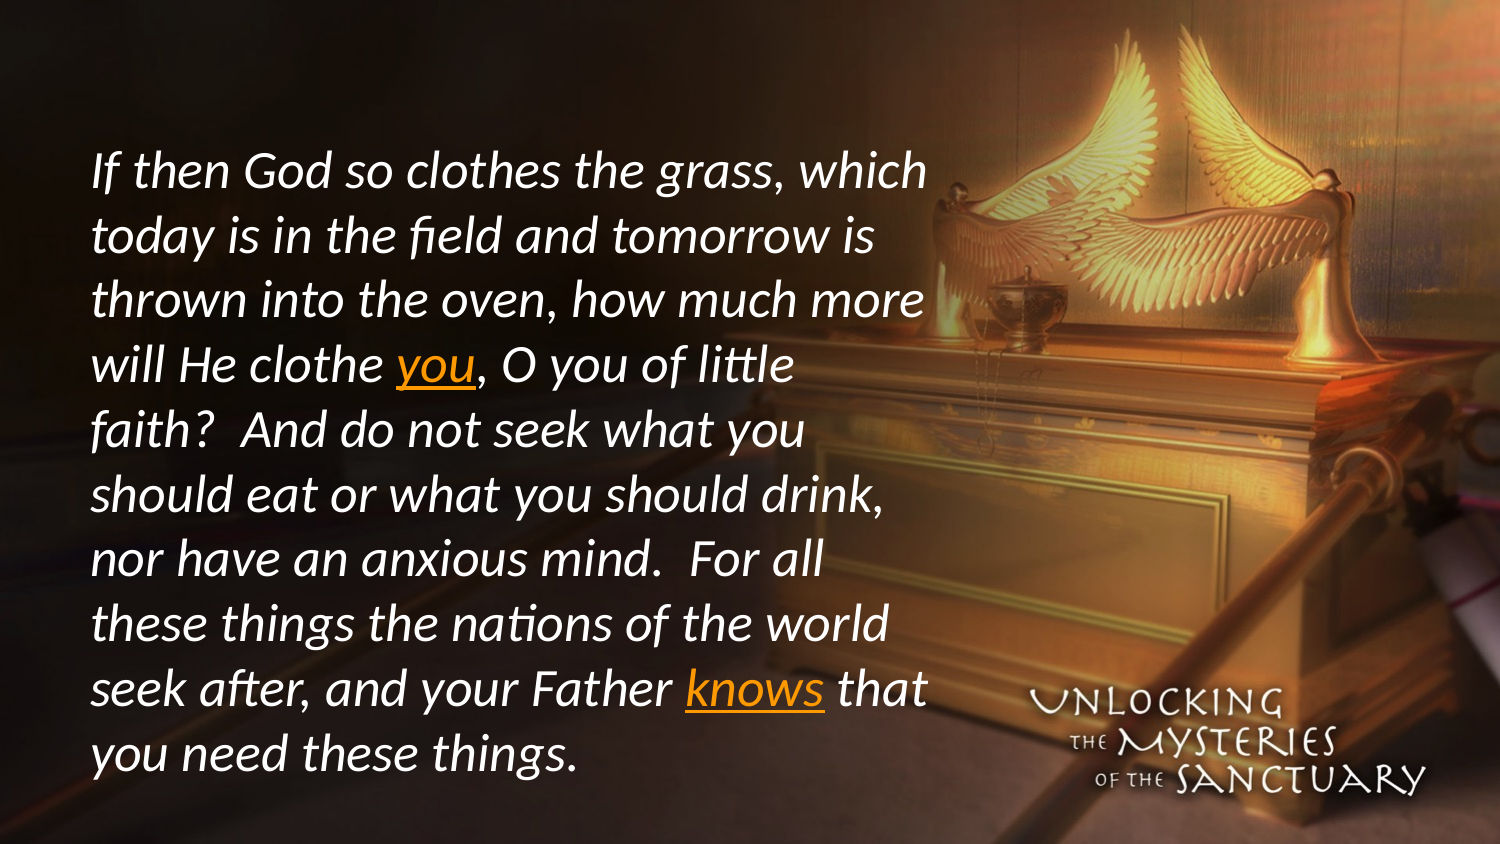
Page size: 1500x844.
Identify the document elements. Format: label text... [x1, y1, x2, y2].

picture [0, 0, 1500, 844]
list If then God so clothes the grass, which today is in the field and tomorrow is thrown into the oven, how much more will He clothe you, O you of little faith? And do not seek what you should eat or what you should drink, nor have an anxious mind. For all these things the nations of the world seek after, and your Father knows that you need these things. [75, 127, 948, 844]
